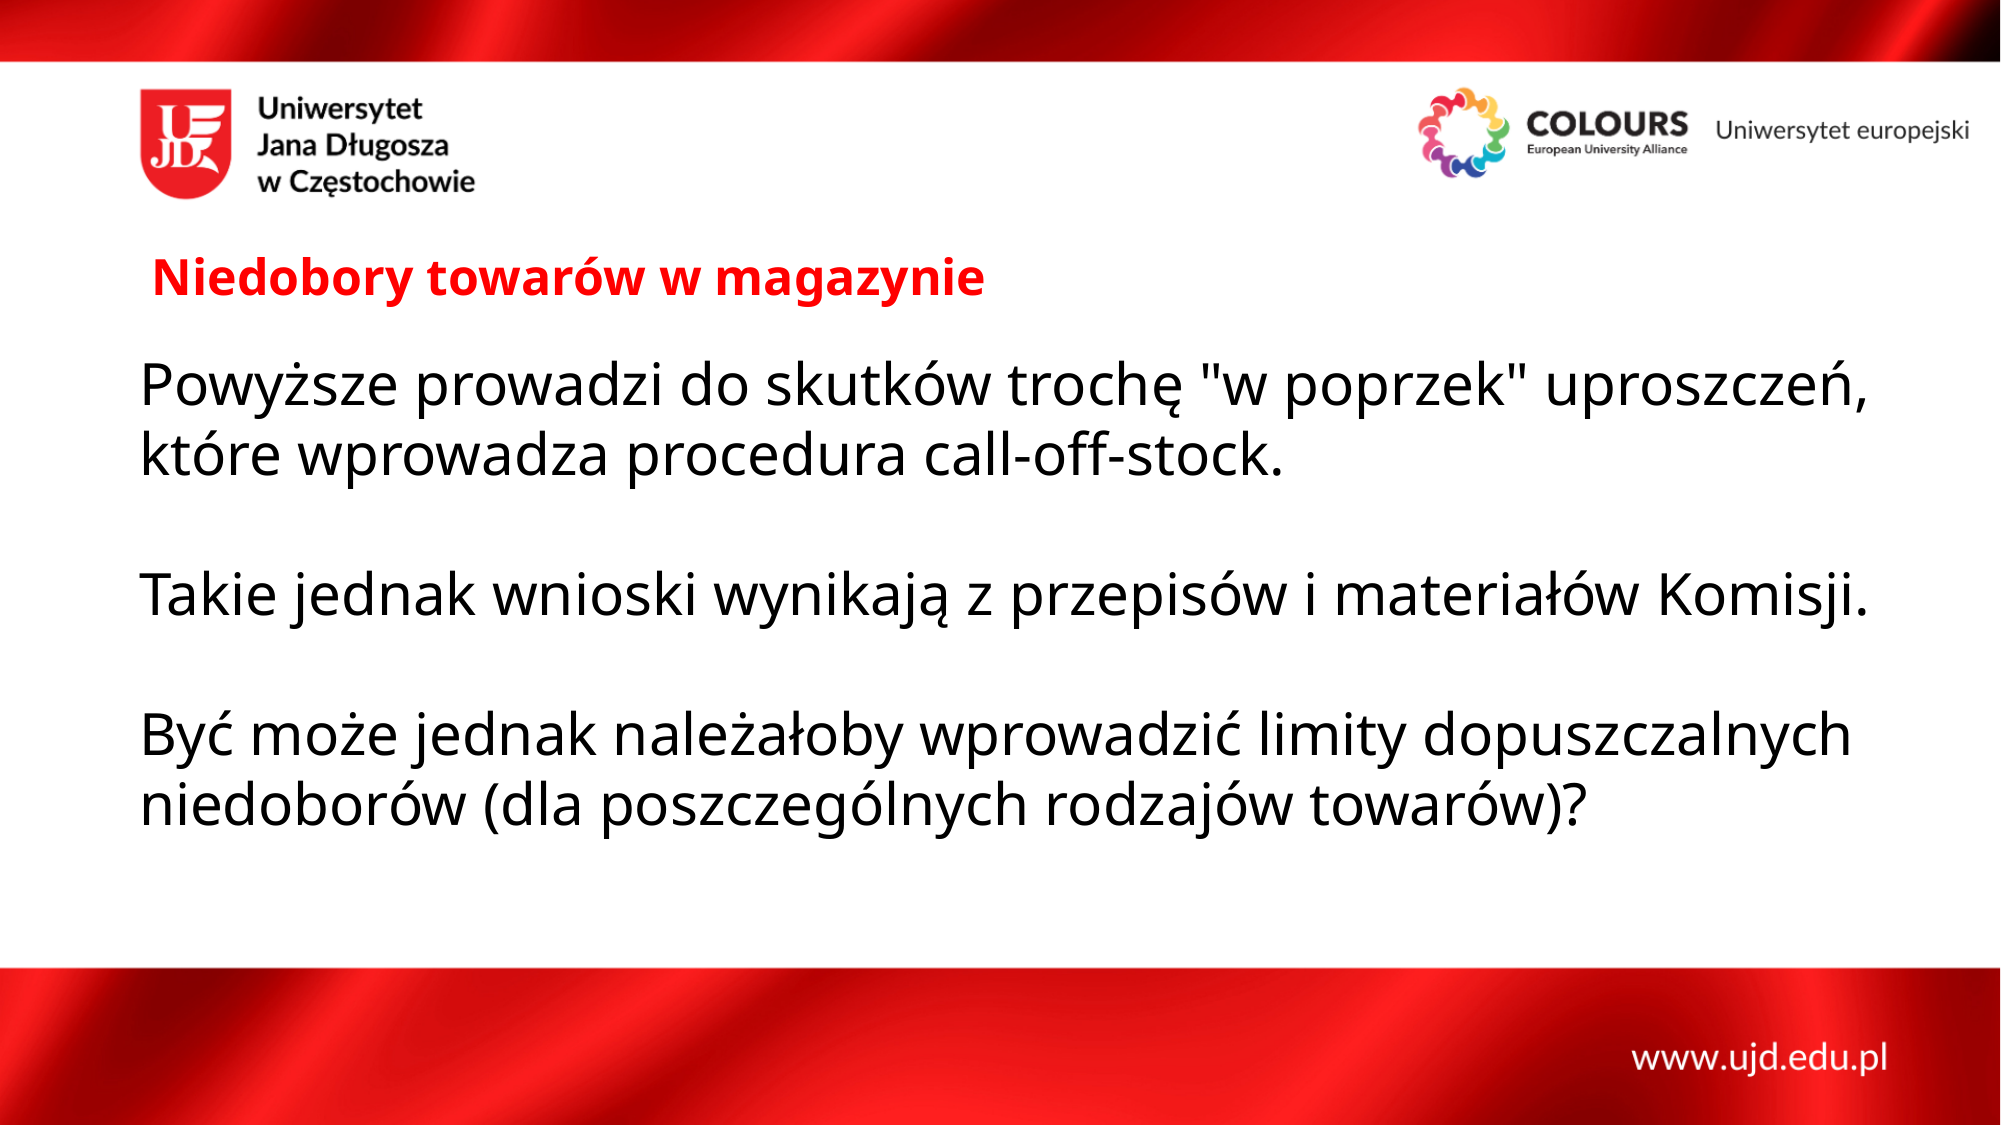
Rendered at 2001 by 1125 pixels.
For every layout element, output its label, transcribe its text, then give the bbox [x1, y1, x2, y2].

picture [0, 0, 2001, 1125]
text_box Niedobory towarów w magazynie [137, 238, 1819, 314]
text_box Powyższe prowadzi do skutków trochę "w poprzek" uproszczeń, które wprowadza procedura call-off-stock. Takie jednak wnioski wynikają z przepisów i materiałów Komisji. Być może jednak należałoby wprowadzić limity dopuszczalnych niedoborów (dla poszczególnych rodzajów towarów)? [124, 339, 1966, 845]
